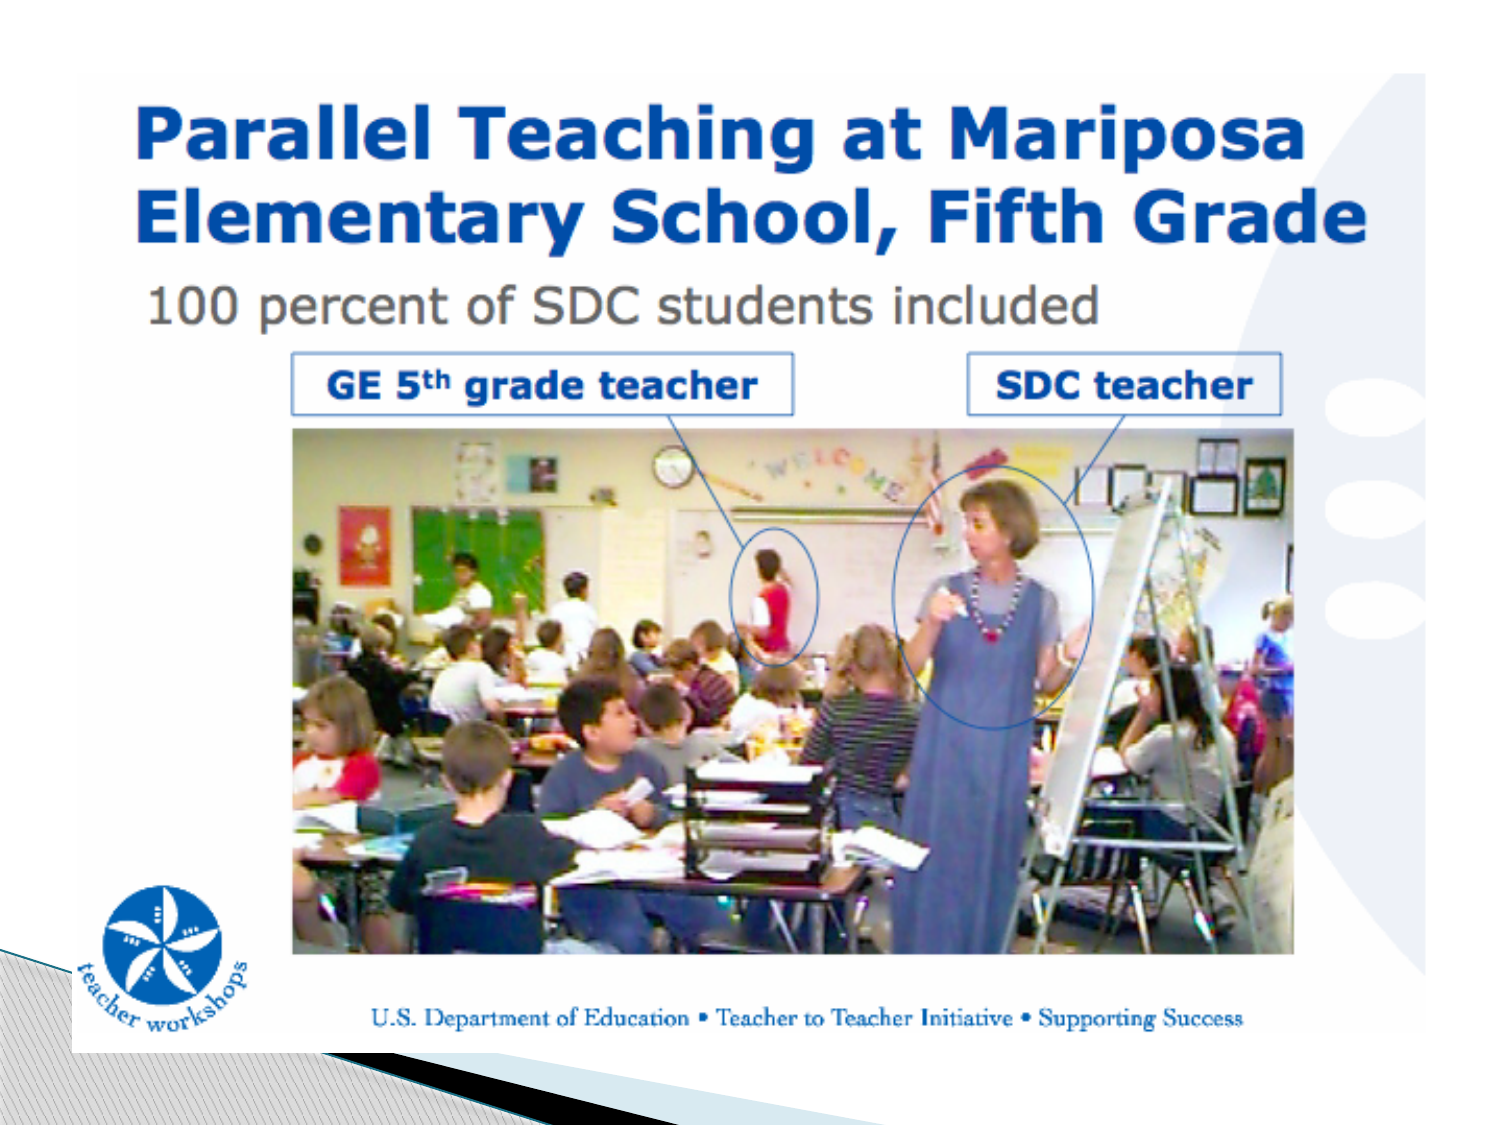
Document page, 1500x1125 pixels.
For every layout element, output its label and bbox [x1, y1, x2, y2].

picture [72, 72, 1428, 1053]
